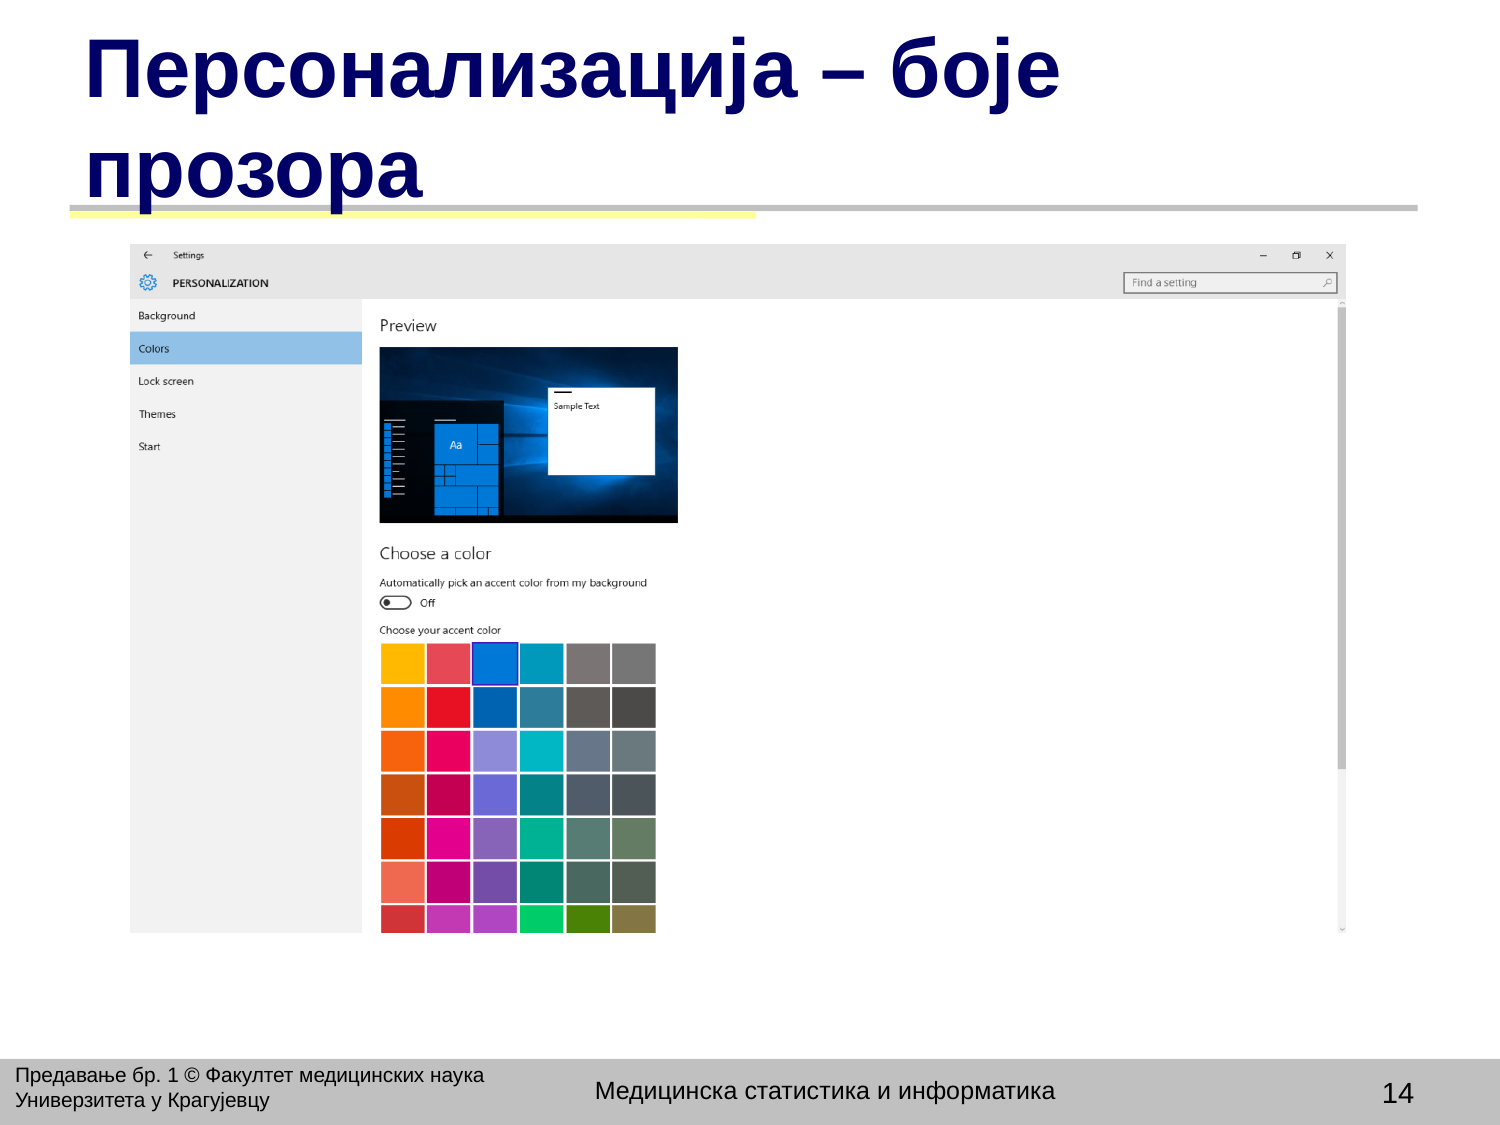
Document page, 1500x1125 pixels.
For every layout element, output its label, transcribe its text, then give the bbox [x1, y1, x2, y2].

title Персонализација – боје прозора [69, 19, 1426, 208]
slide_number Предавање бр. 1 © Факултет медицинских наука Универзитета у Крагујевцу [0, 1053, 624, 1108]
picture [130, 243, 1346, 933]
slide_number 14 [1161, 1066, 1430, 1125]
footer Медицинска статистика и информатика [512, 1066, 1140, 1125]
